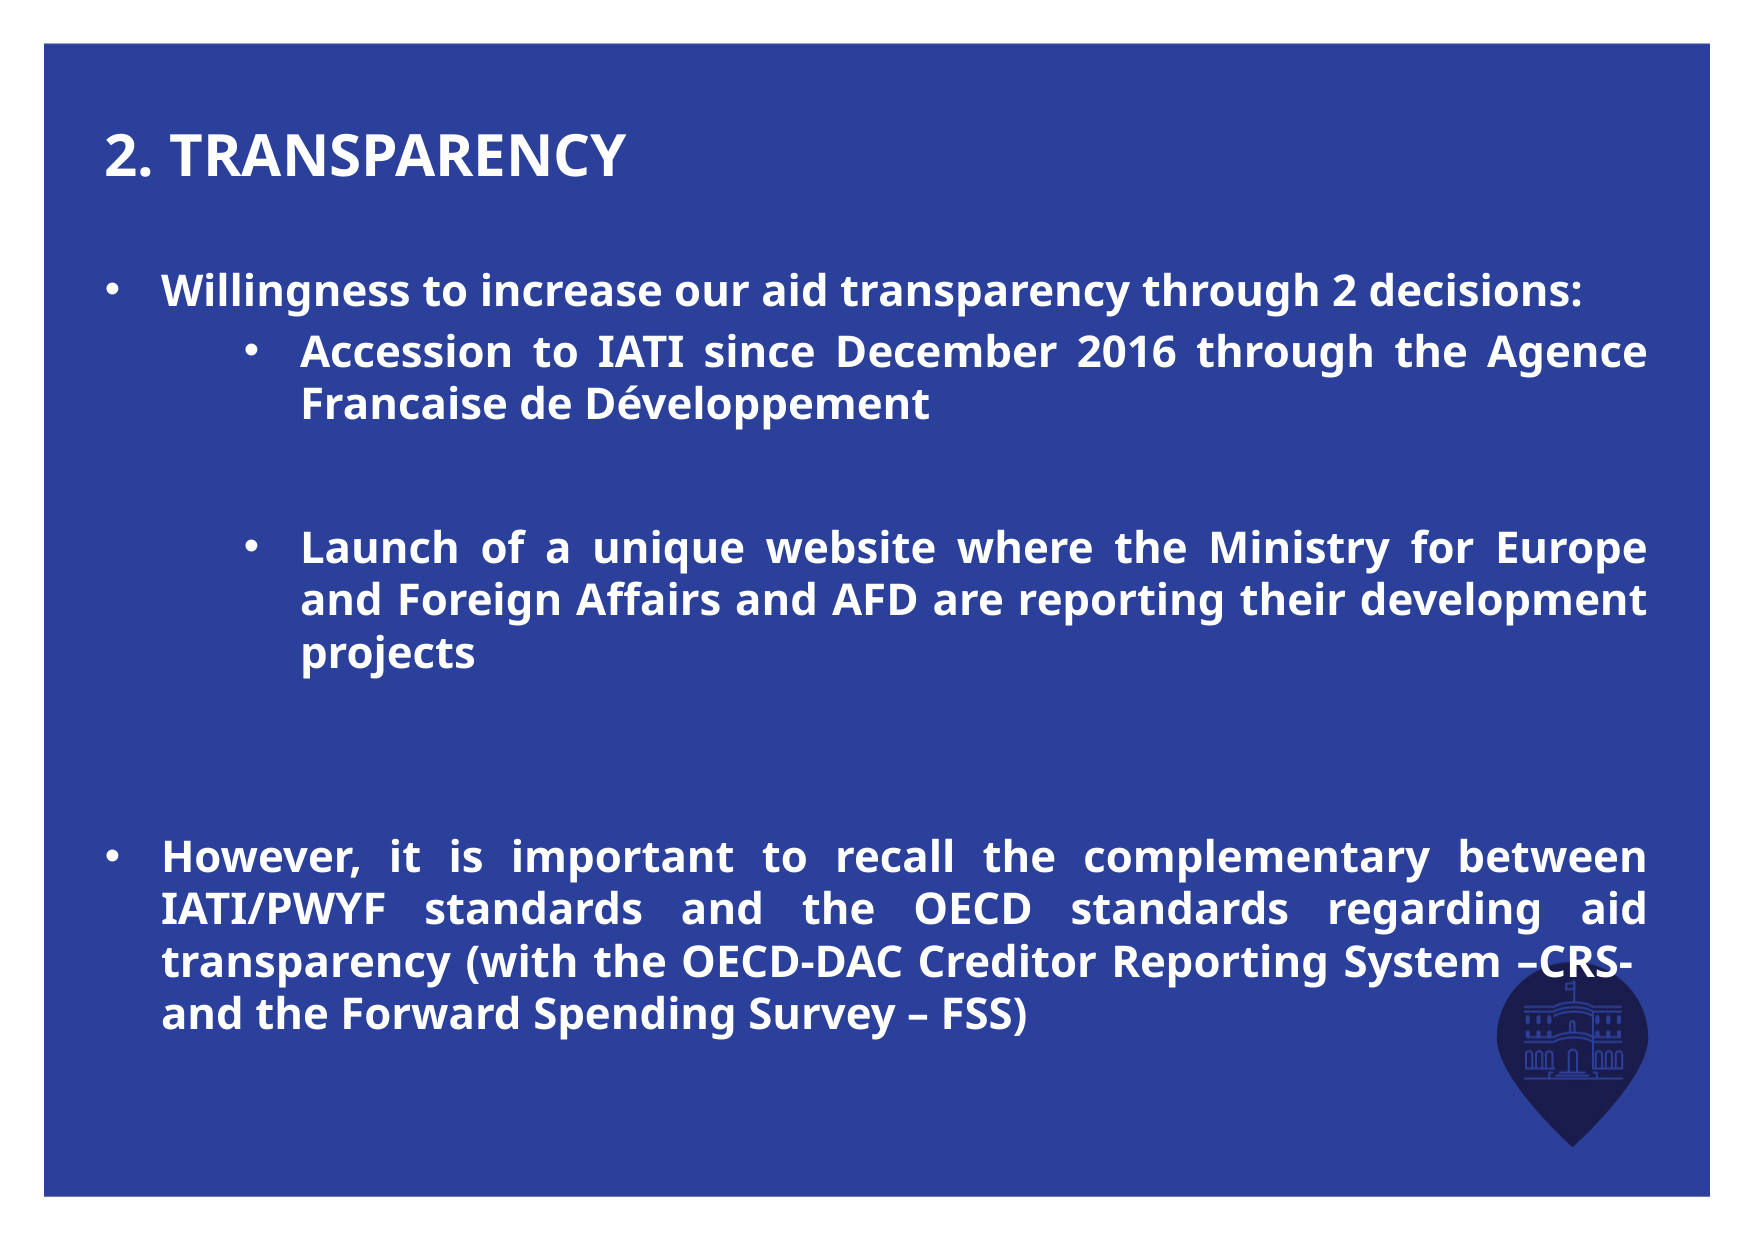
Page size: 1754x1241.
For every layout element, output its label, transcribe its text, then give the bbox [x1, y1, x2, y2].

picture [0, 0, 1754, 1241]
title 2. TRANSPARENCy [87, 49, 1666, 253]
list Willingness to increase our aid transparency through 2 decisions: Accession to IATI since December 2016 through the Agence Francaise de Développement Launch of a unique website where the Ministry for Europe and Foreign Affairs and AFD are reporting their development projects However, it is important to recall the complementary between IATI/PWYF standards and the OECD standards regarding aid transparency (with the OECD-DAC Creditor Reporting System –CRS- and the Forward Spending Survey – FSS) [87, 253, 1666, 1120]
